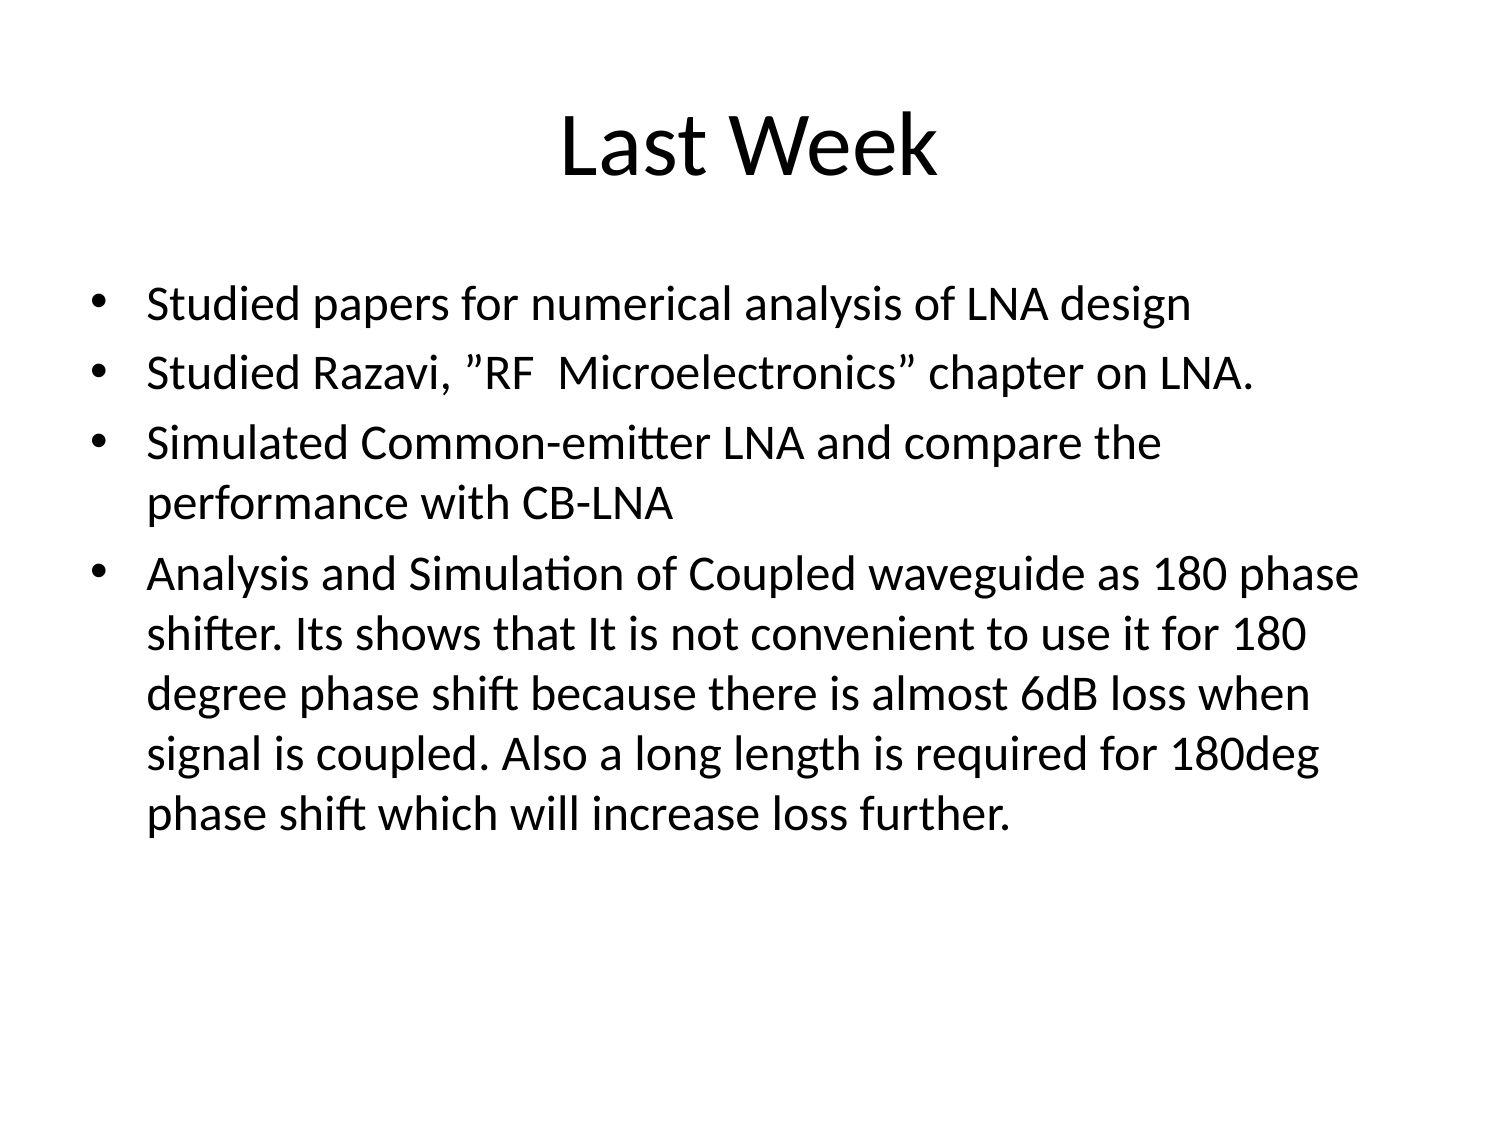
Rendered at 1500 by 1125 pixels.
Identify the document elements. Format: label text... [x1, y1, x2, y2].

list Studied papers for numerical analysis of LNA design Studied Razavi, ”RF Microelectronics” chapter on LNA. Simulated Common-emitter LNA and compare the performance with CB-LNA Analysis and Simulation of Coupled waveguide as 180 phase shifter. Its shows that It is not convenient to use it for 180 degree phase shift because there is almost 6dB loss when signal is coupled. Also a long length is required for 180deg phase shift which will increase loss further. [75, 262, 1425, 1005]
title Last Week [75, 45, 1425, 233]
